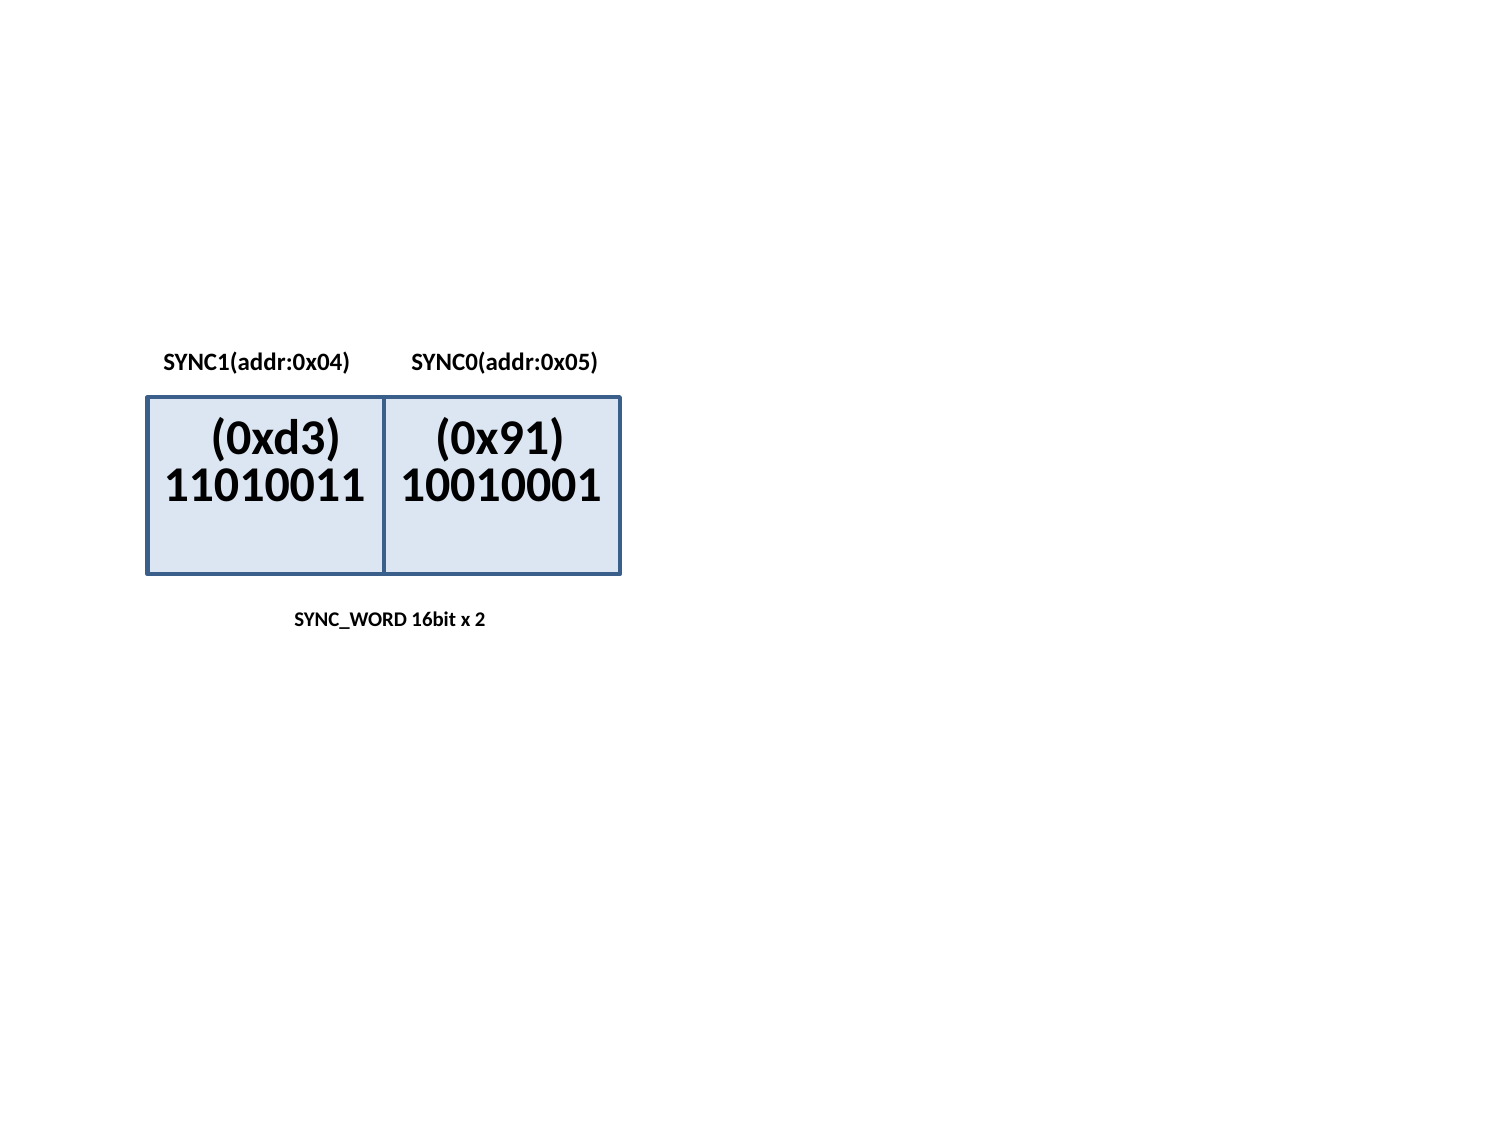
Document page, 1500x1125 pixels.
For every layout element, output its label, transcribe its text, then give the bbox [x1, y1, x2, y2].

text_box 11010011 [148, 444, 381, 520]
text_box SYNC_WORD 16bit x 2 [279, 597, 501, 638]
text_box [145, 395, 382, 576]
text_box [382, 395, 622, 576]
text_box SYNC1(addr:0x04) [148, 338, 366, 383]
text_box (0xd3) [195, 397, 356, 472]
text_box 10010001 [385, 444, 617, 520]
text_box (0x91) [420, 397, 580, 472]
text_box SYNC0(addr:0x05) [396, 338, 614, 383]
